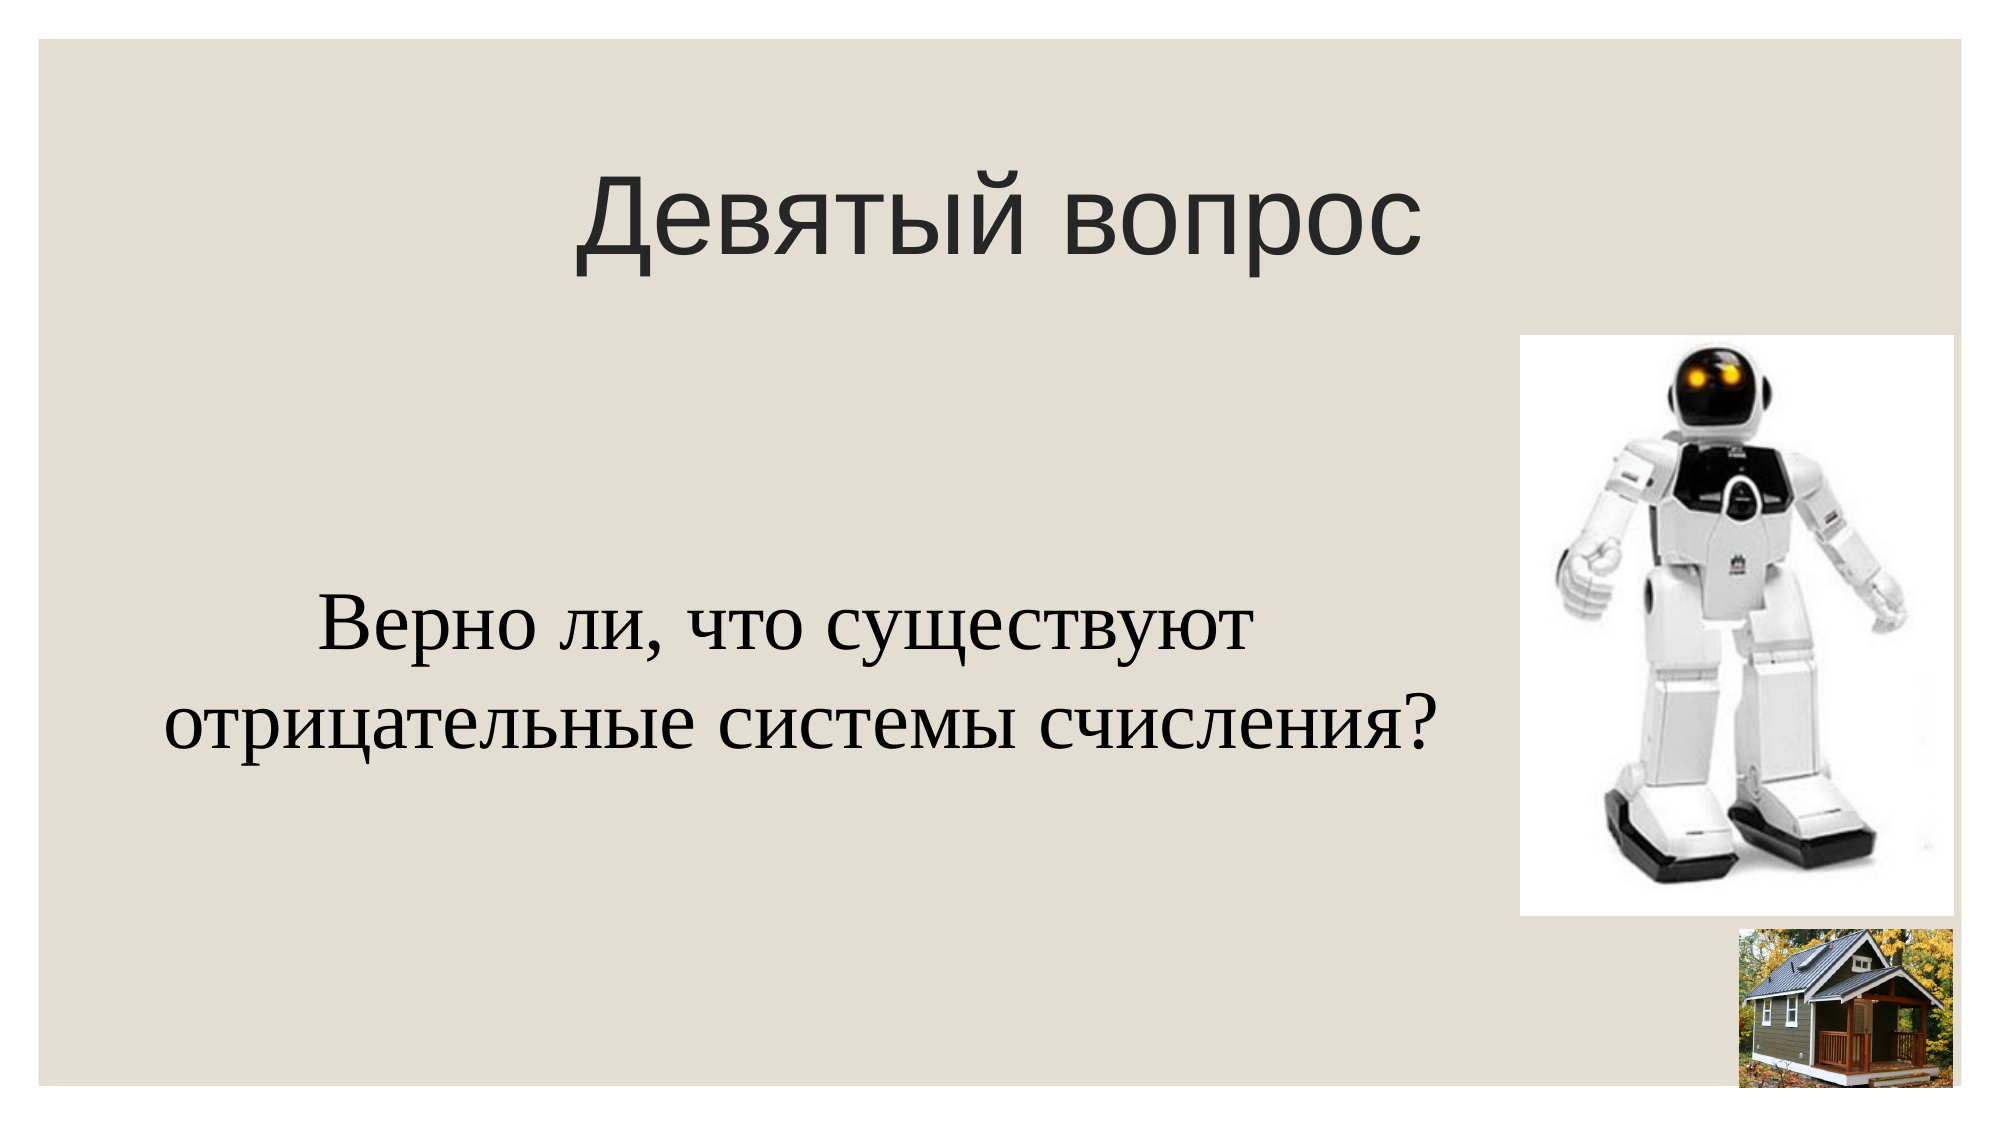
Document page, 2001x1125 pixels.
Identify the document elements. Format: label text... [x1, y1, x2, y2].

title Девятый вопрос [174, 105, 1826, 331]
picture [1520, 335, 1954, 916]
picture [1739, 929, 1953, 1088]
list Верно ли, что существуют отрицательные системы счисления? [61, 342, 1513, 989]
